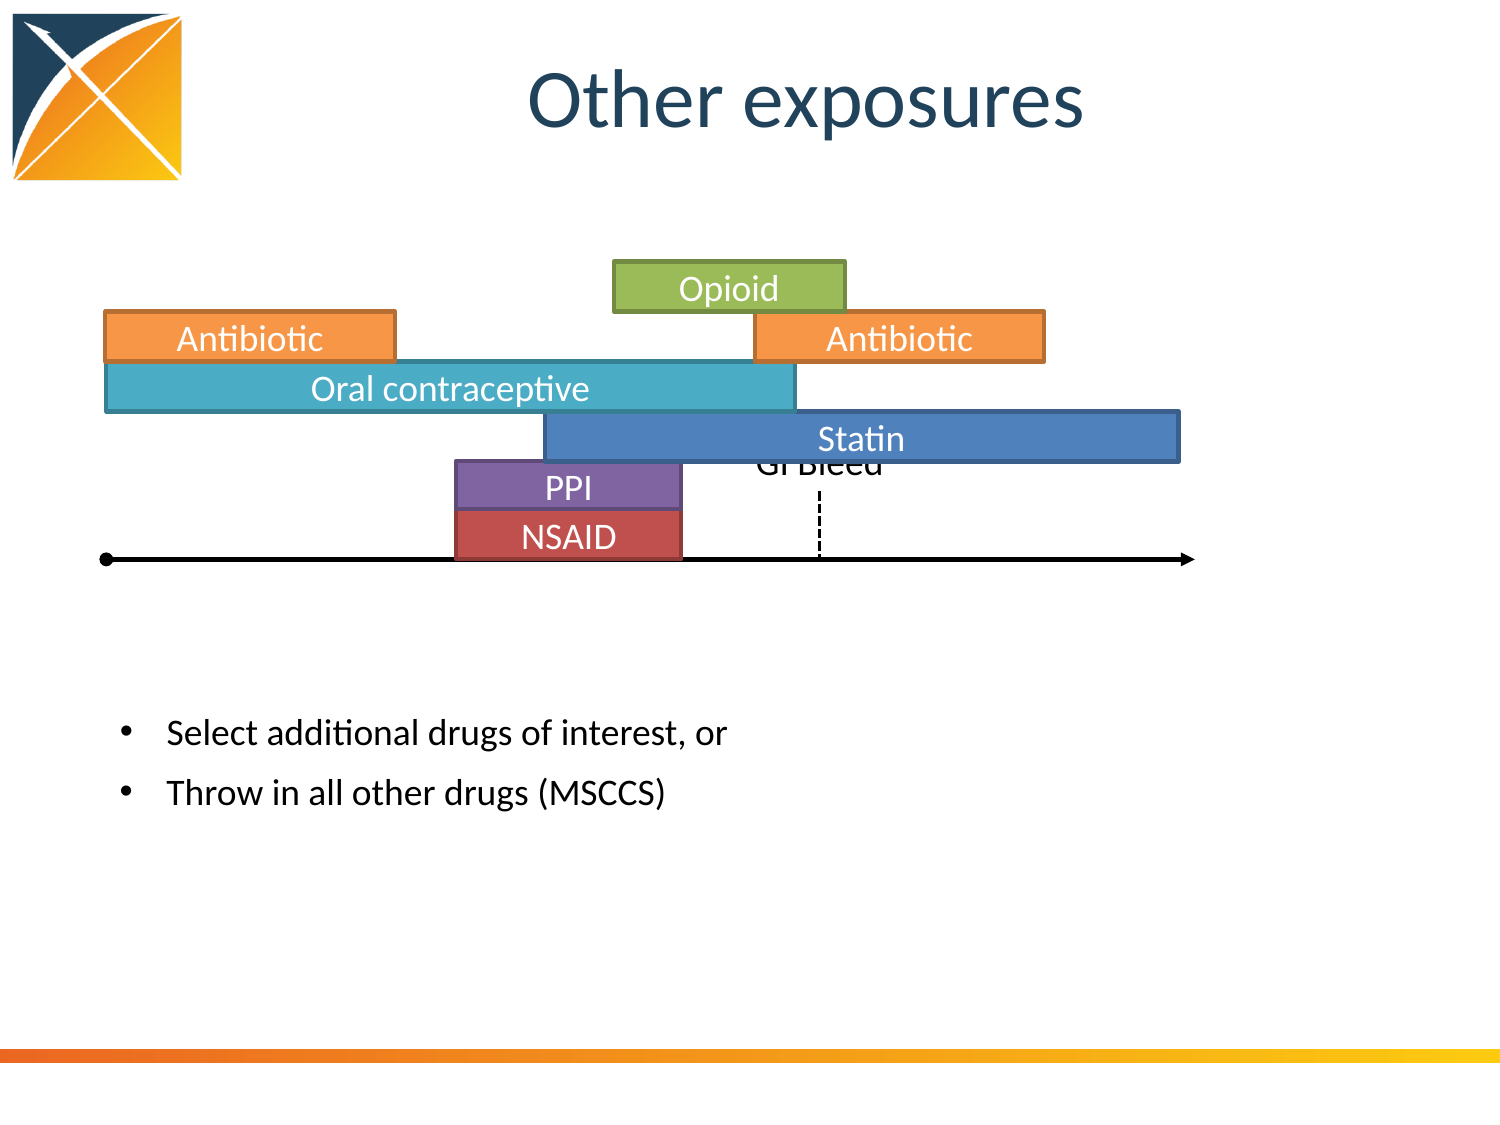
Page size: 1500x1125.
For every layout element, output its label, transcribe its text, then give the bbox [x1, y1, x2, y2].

title Other exposures [187, 24, 1425, 163]
text_box PPI [454, 471, 683, 511]
text_box Select additional drugs of interest, or [105, 700, 744, 761]
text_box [105, 261, 1179, 462]
text_box Throw in all other drugs (MSCCS) [104, 760, 682, 821]
text_box GI Bleed [741, 471, 899, 491]
picture [0, 0, 206, 200]
text_box NSAID [454, 511, 683, 558]
